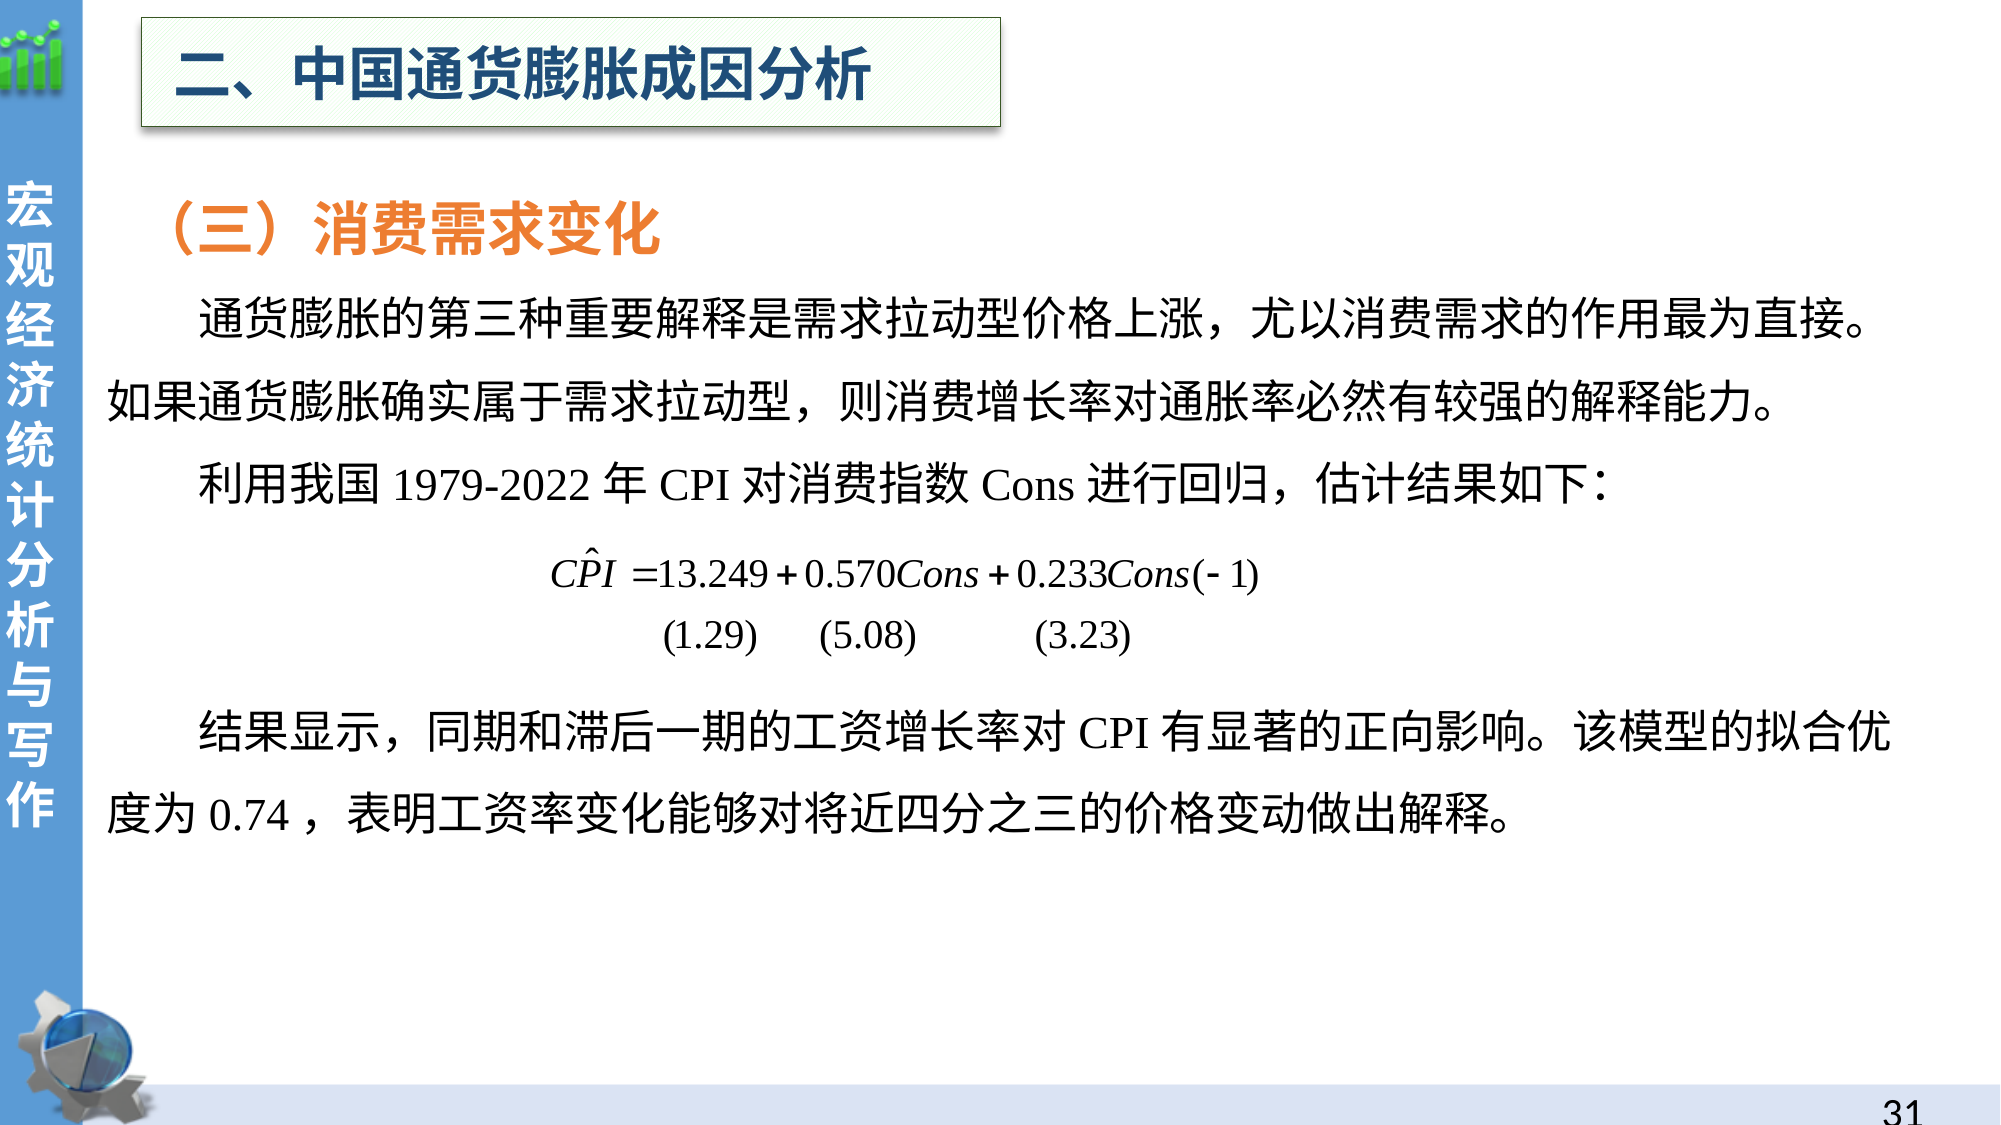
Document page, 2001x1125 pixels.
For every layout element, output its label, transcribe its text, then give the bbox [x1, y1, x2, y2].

picture [0, 0, 2001, 1125]
text_box [1786, 1085, 1940, 1125]
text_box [544, 538, 1266, 668]
text_box （三）消费需求变化 通货膨胀的第三种重要解释是需求拉动型价格上涨，尤以消费需求的作用最为直接。如果通货膨胀确实属于需求拉动型，则消费增长率对通胀率必然有较强的解释能力。 利用我国1979-2022年CPI对消费指数Cons进行回归，估计结果如下： 结果显示，同期和滞后一期的工资增长率对CPI有显著的正向影响。该模型的拟合优度为0.74，表明工资率变化能够对将近四分之三的价格变动做出解释。 [91, 150, 1947, 961]
text_box 二、中国通货膨胀成因分析 [141, 17, 1000, 127]
